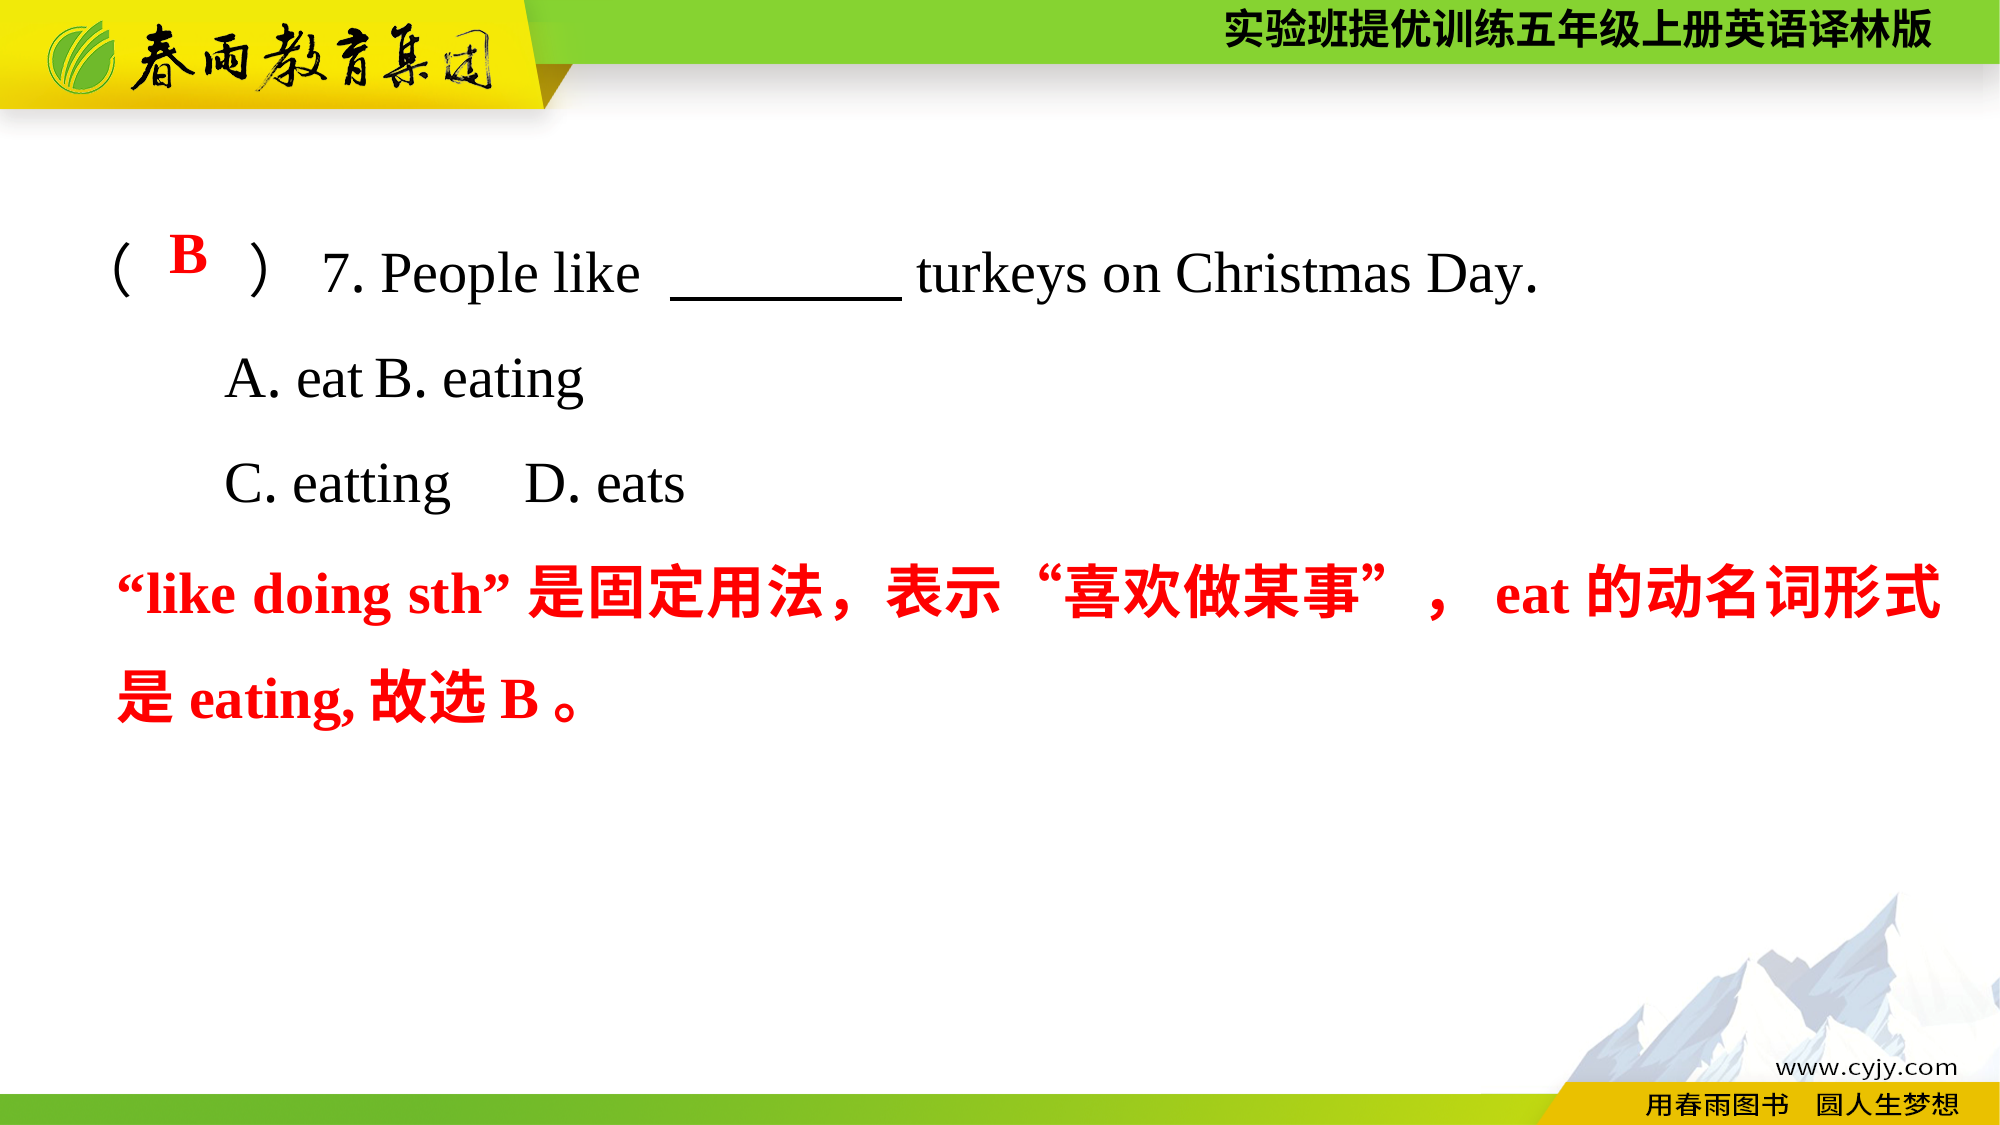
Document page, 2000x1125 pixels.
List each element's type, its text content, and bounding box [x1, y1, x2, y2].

list （ ）7. People like turkeys on Christmas Day. A. eat B. eating C. eatting D. eats [59, 191, 1944, 526]
picture [0, 0, 2000, 1125]
text_box B [154, 208, 224, 293]
text_box “like doing sth”是固定用法，表示“喜欢做某事”，eat的动名词形式是eating,故选B。 [102, 512, 1957, 738]
